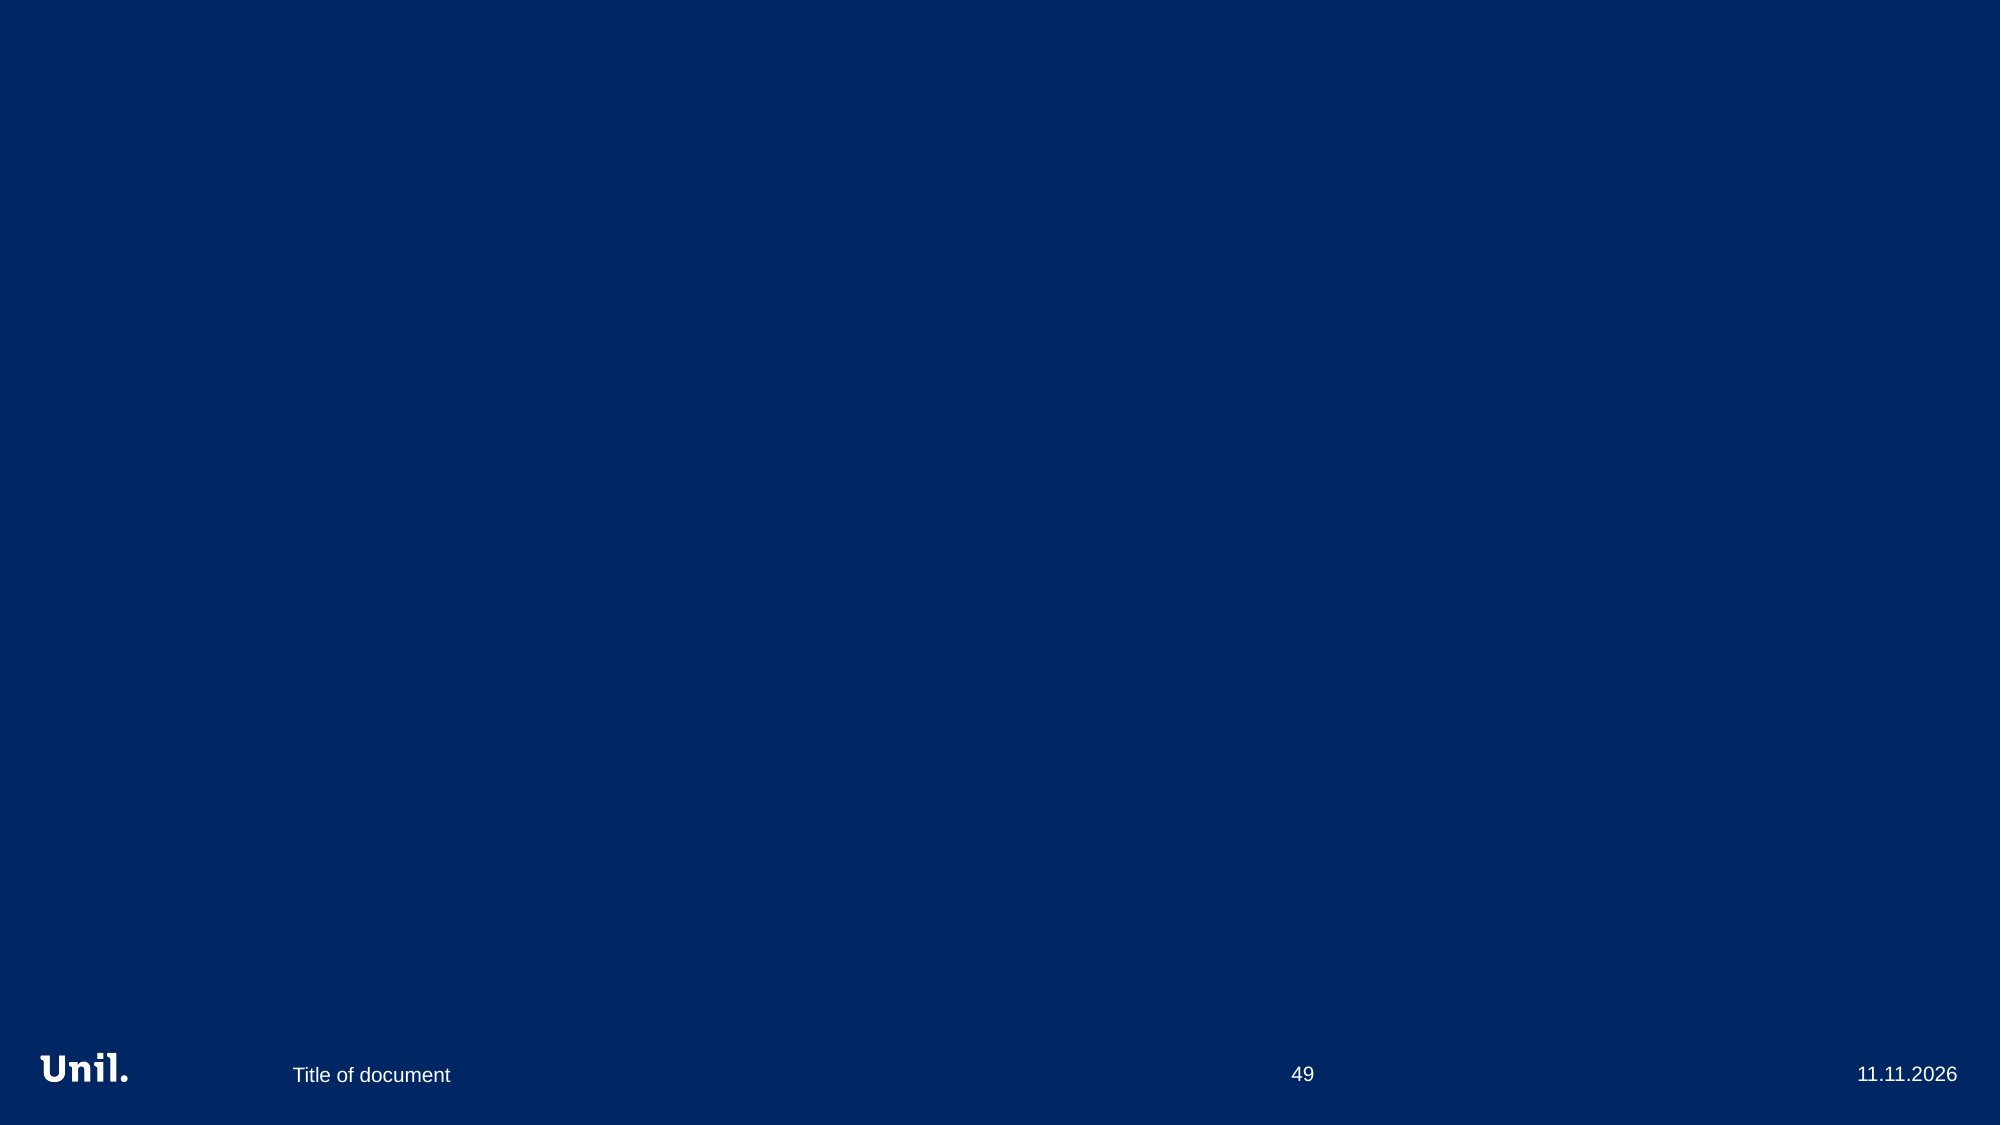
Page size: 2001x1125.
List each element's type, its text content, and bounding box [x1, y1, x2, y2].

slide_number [1789, 1026, 1958, 1086]
slide_number 49 [1250, 1037, 1355, 1086]
footer Title of document [292, 1011, 1048, 1087]
picture [27, 1042, 141, 1095]
